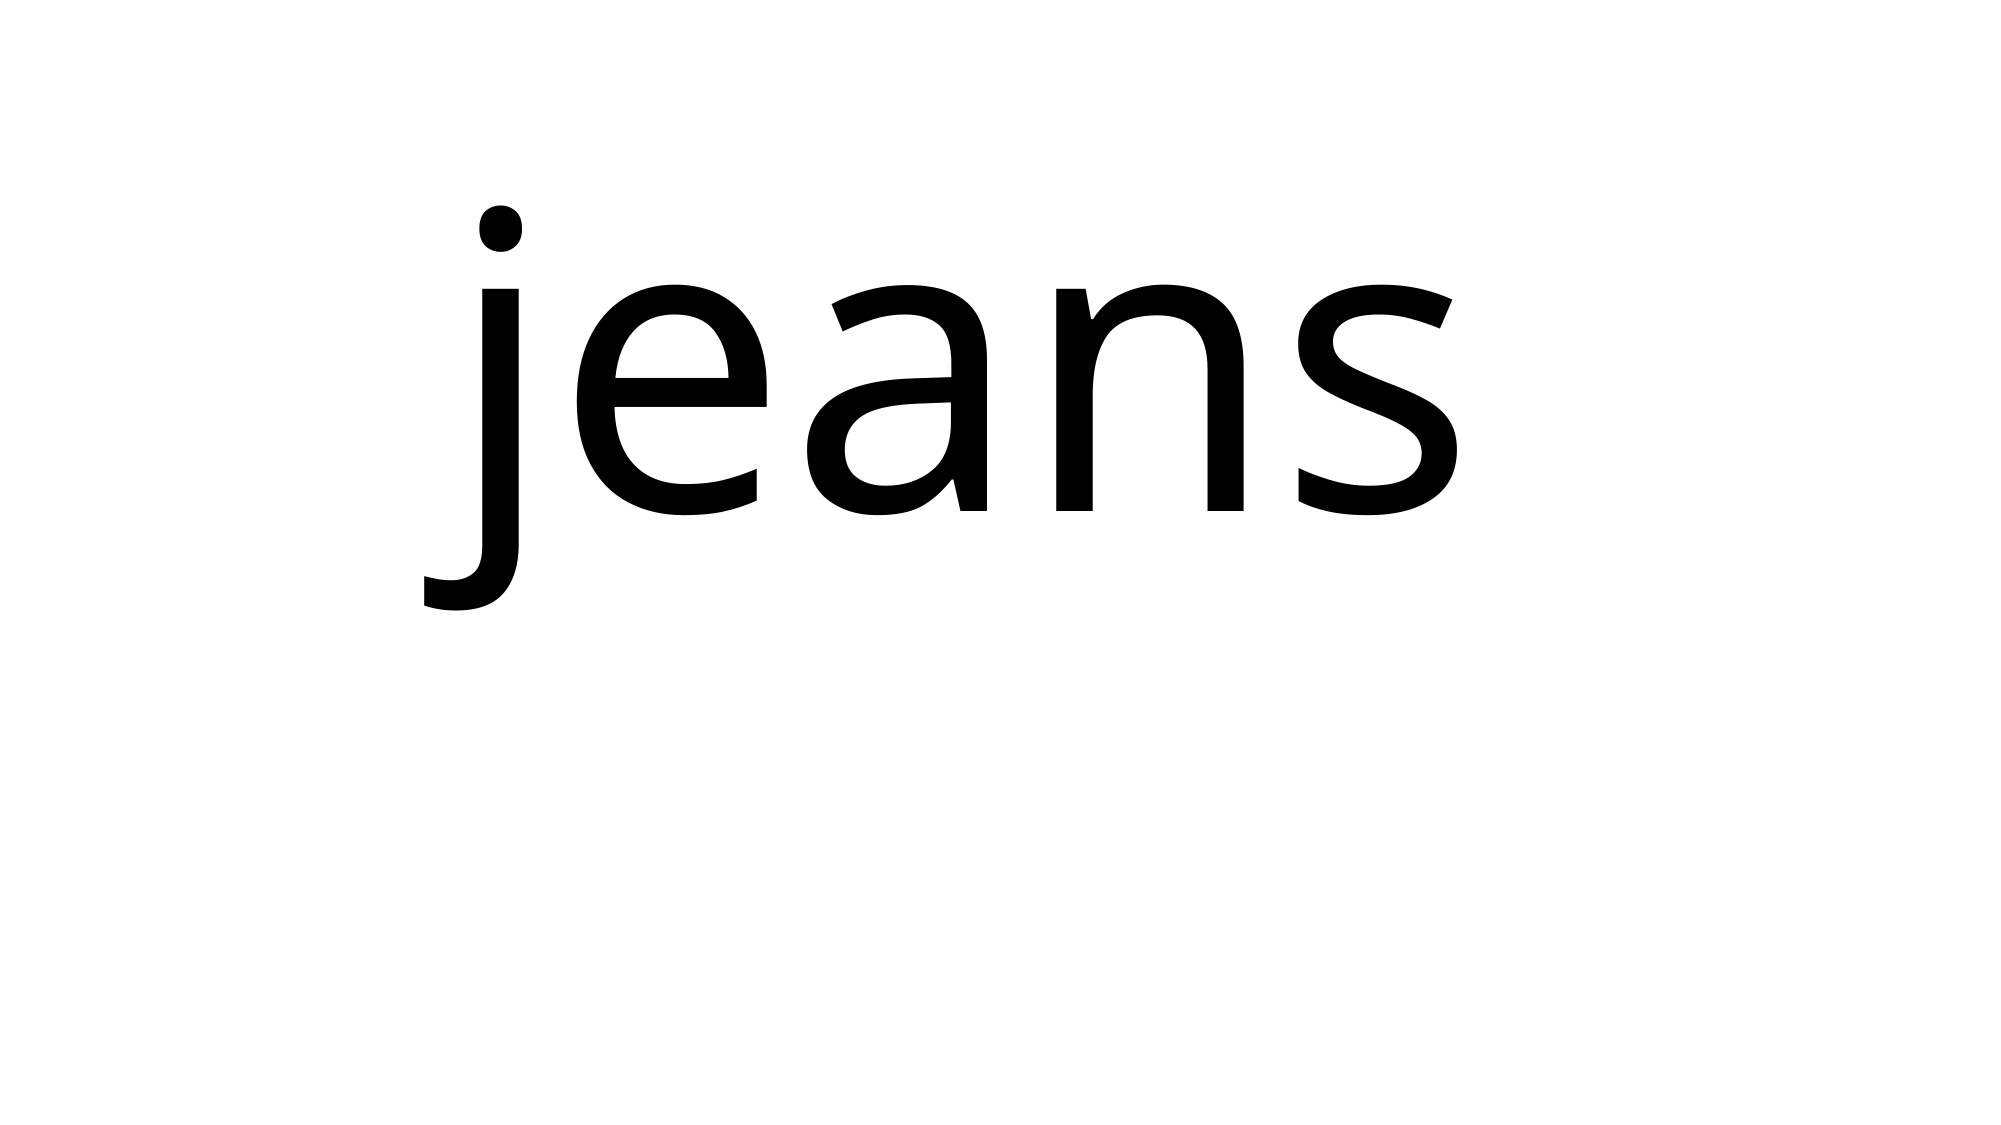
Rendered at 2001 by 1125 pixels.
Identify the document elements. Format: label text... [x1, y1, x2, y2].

text_box jeans [95, 89, 1829, 603]
